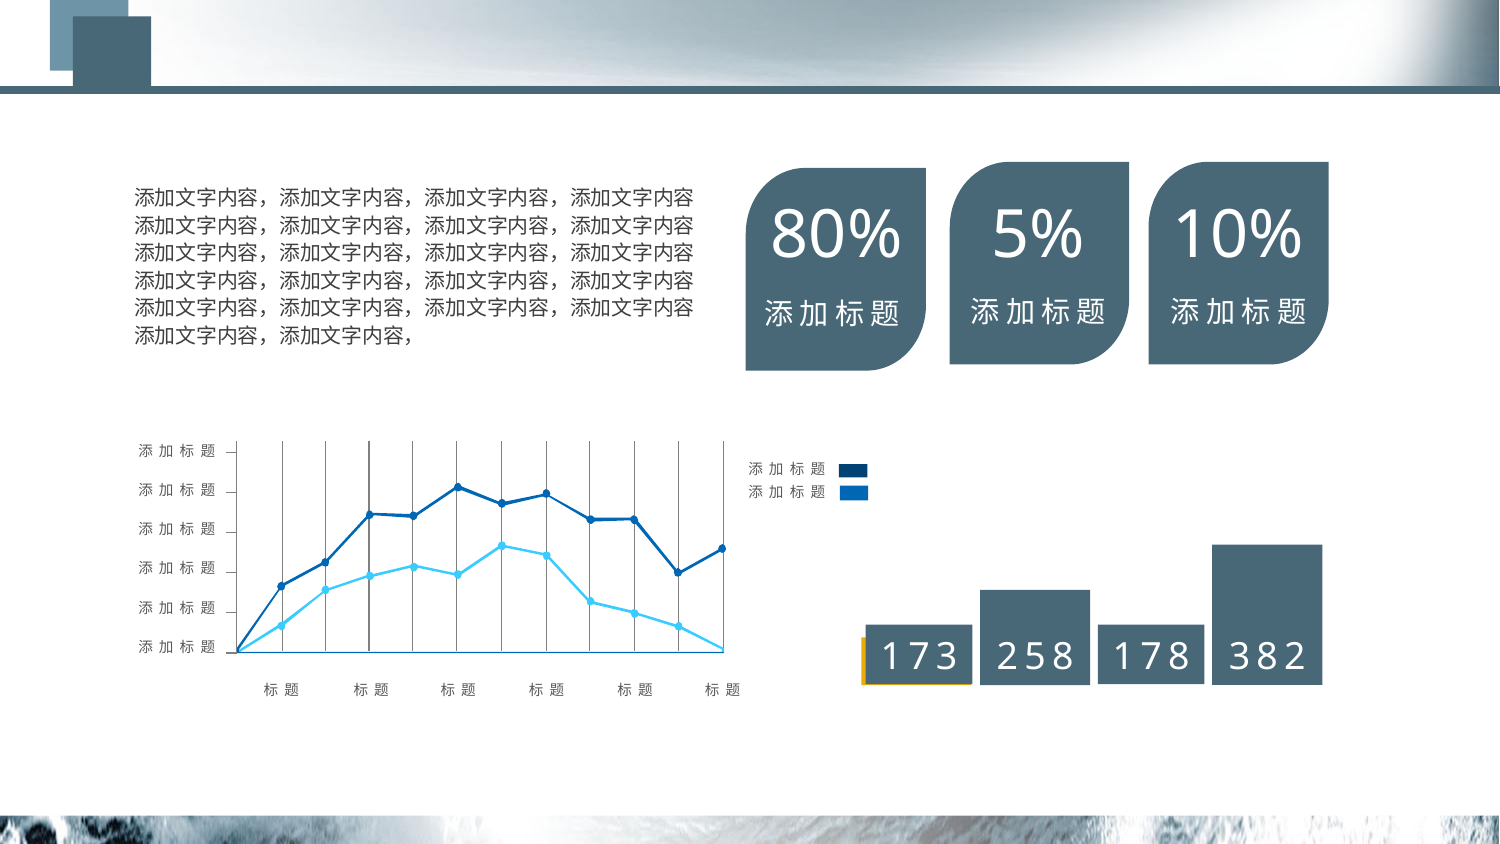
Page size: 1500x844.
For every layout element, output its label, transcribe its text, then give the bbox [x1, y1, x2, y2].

text_box [840, 464, 868, 478]
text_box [1209, 544, 1326, 686]
text_box 178 [1098, 624, 1204, 685]
text_box 添加标题 [764, 452, 840, 476]
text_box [948, 161, 1130, 365]
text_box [742, 167, 927, 371]
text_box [977, 589, 1094, 686]
picture [0, 0, 1500, 94]
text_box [119, 434, 759, 707]
picture [0, 816, 1500, 844]
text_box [1148, 161, 1329, 365]
text_box [840, 485, 869, 501]
text_box 添加文字内容，添加文字内容，添加文字内容，添加文字内容添加文字内容，添加文字内容，添加文字内容，添加文字内容添加文字内容，添加文字内容，添加文字内容，添加文字内容添加文字内容，添加文字内容，添加文字内容，添加文字内容添加文字内容，添加文字内容，添加文字内容，添加文字内容添加文字内容，添加文字内容， [119, 175, 725, 355]
text_box 添加标题 [764, 476, 840, 509]
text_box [861, 624, 972, 686]
